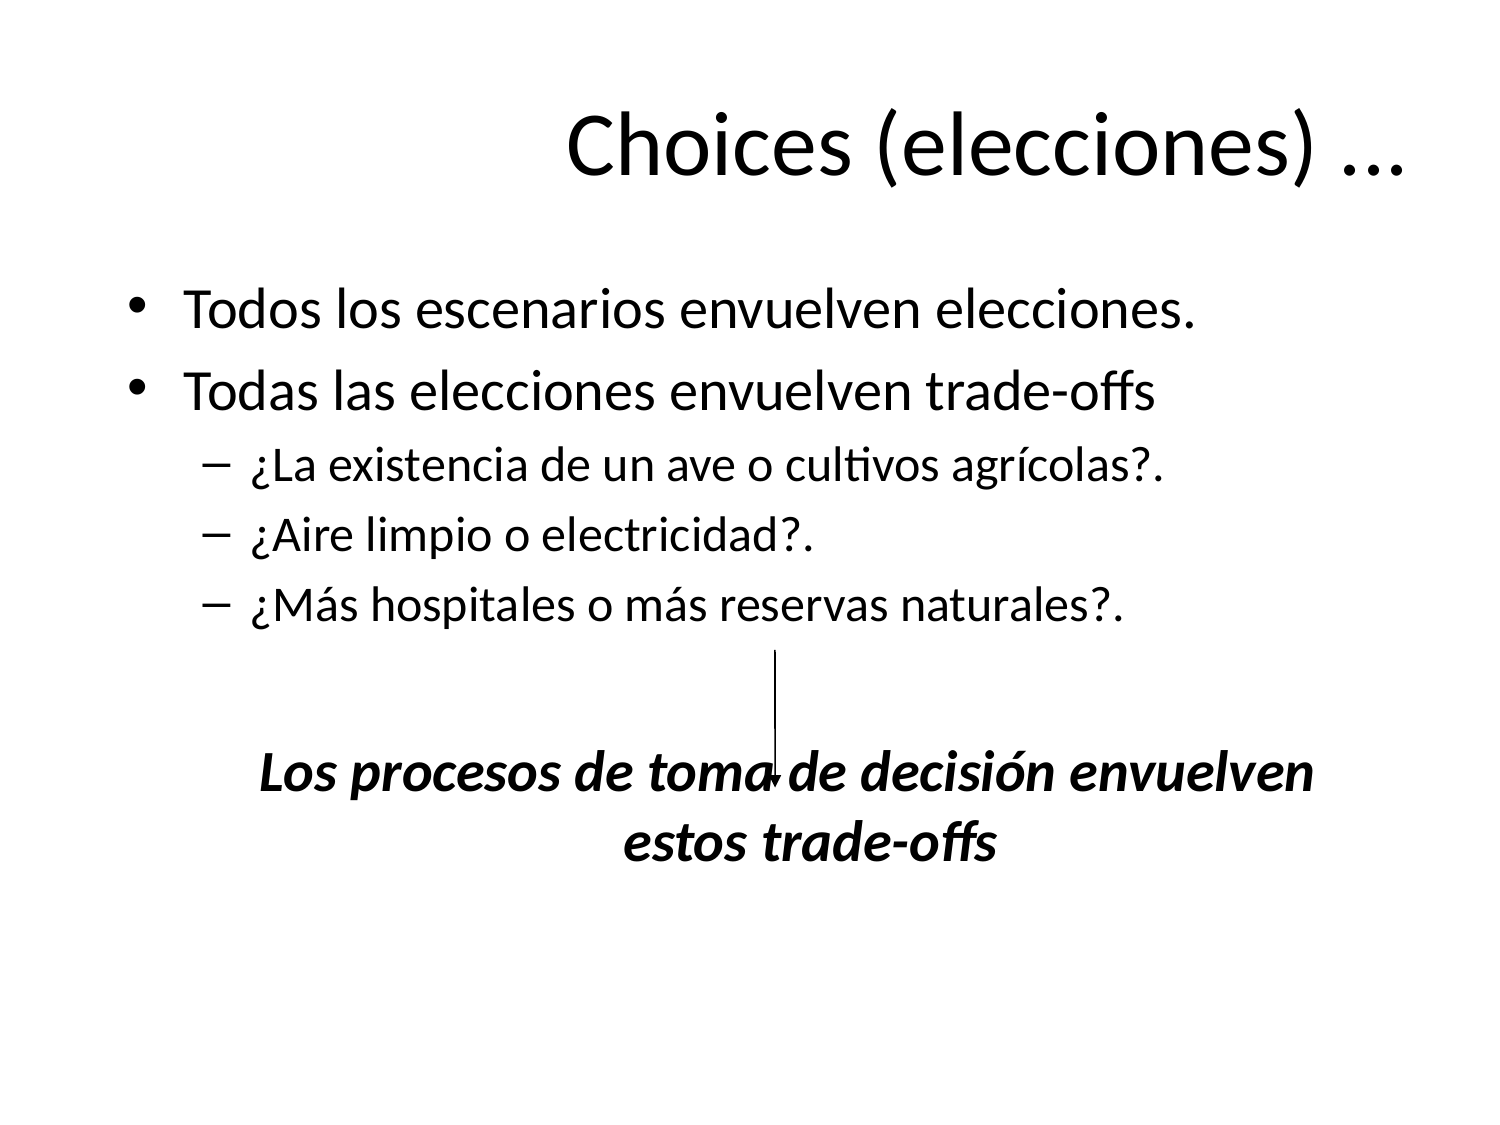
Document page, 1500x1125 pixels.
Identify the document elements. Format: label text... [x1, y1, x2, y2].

list Todos los escenarios envuelven elecciones. Todas las elecciones envuelven trade-offs ¿La existencia de un ave o cultivos agrícolas?. ¿Aire limpio o electricidad?. ¿Más hospitales o más reservas naturales?. Los procesos de toma de decisión envuelven estos trade-offs [112, 262, 1388, 1000]
title Choices (elecciones) ... [75, 45, 1425, 233]
text_box [768, 649, 782, 788]
